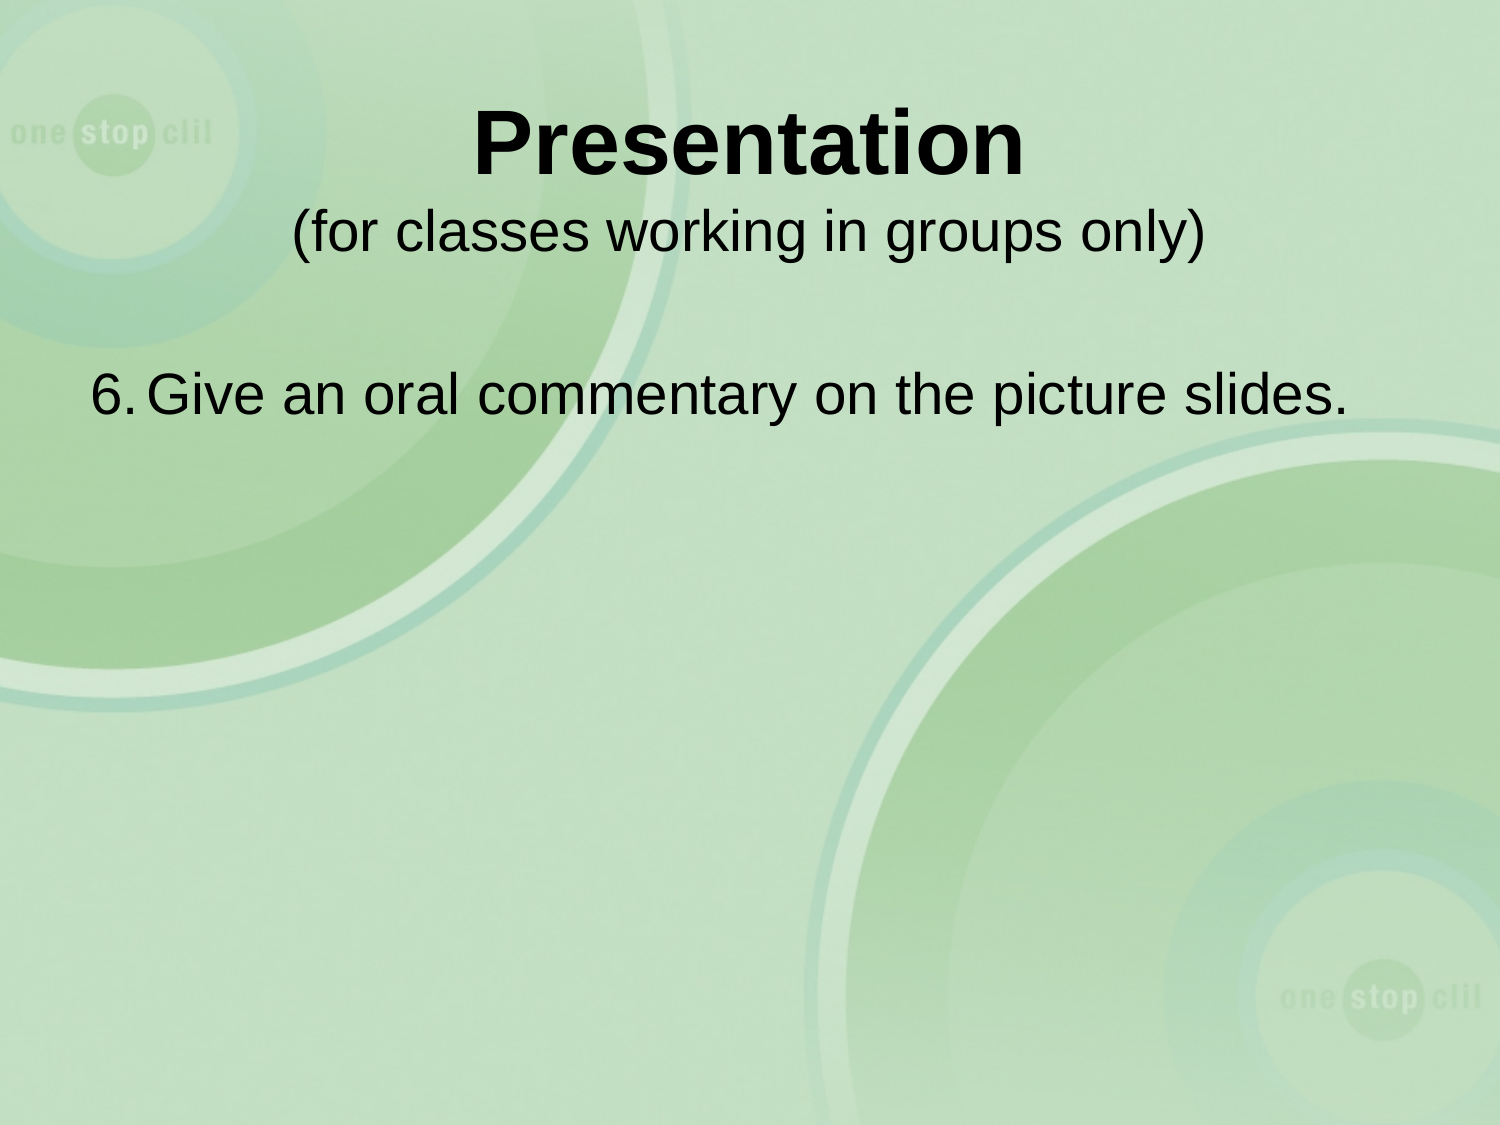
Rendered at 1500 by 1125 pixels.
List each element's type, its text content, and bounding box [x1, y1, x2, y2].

list 6. Give an oral commentary on the picture slides. [75, 267, 1425, 1010]
title Presentation (for classes working in groups only) [75, 79, 1425, 267]
picture [0, 0, 1500, 1125]
